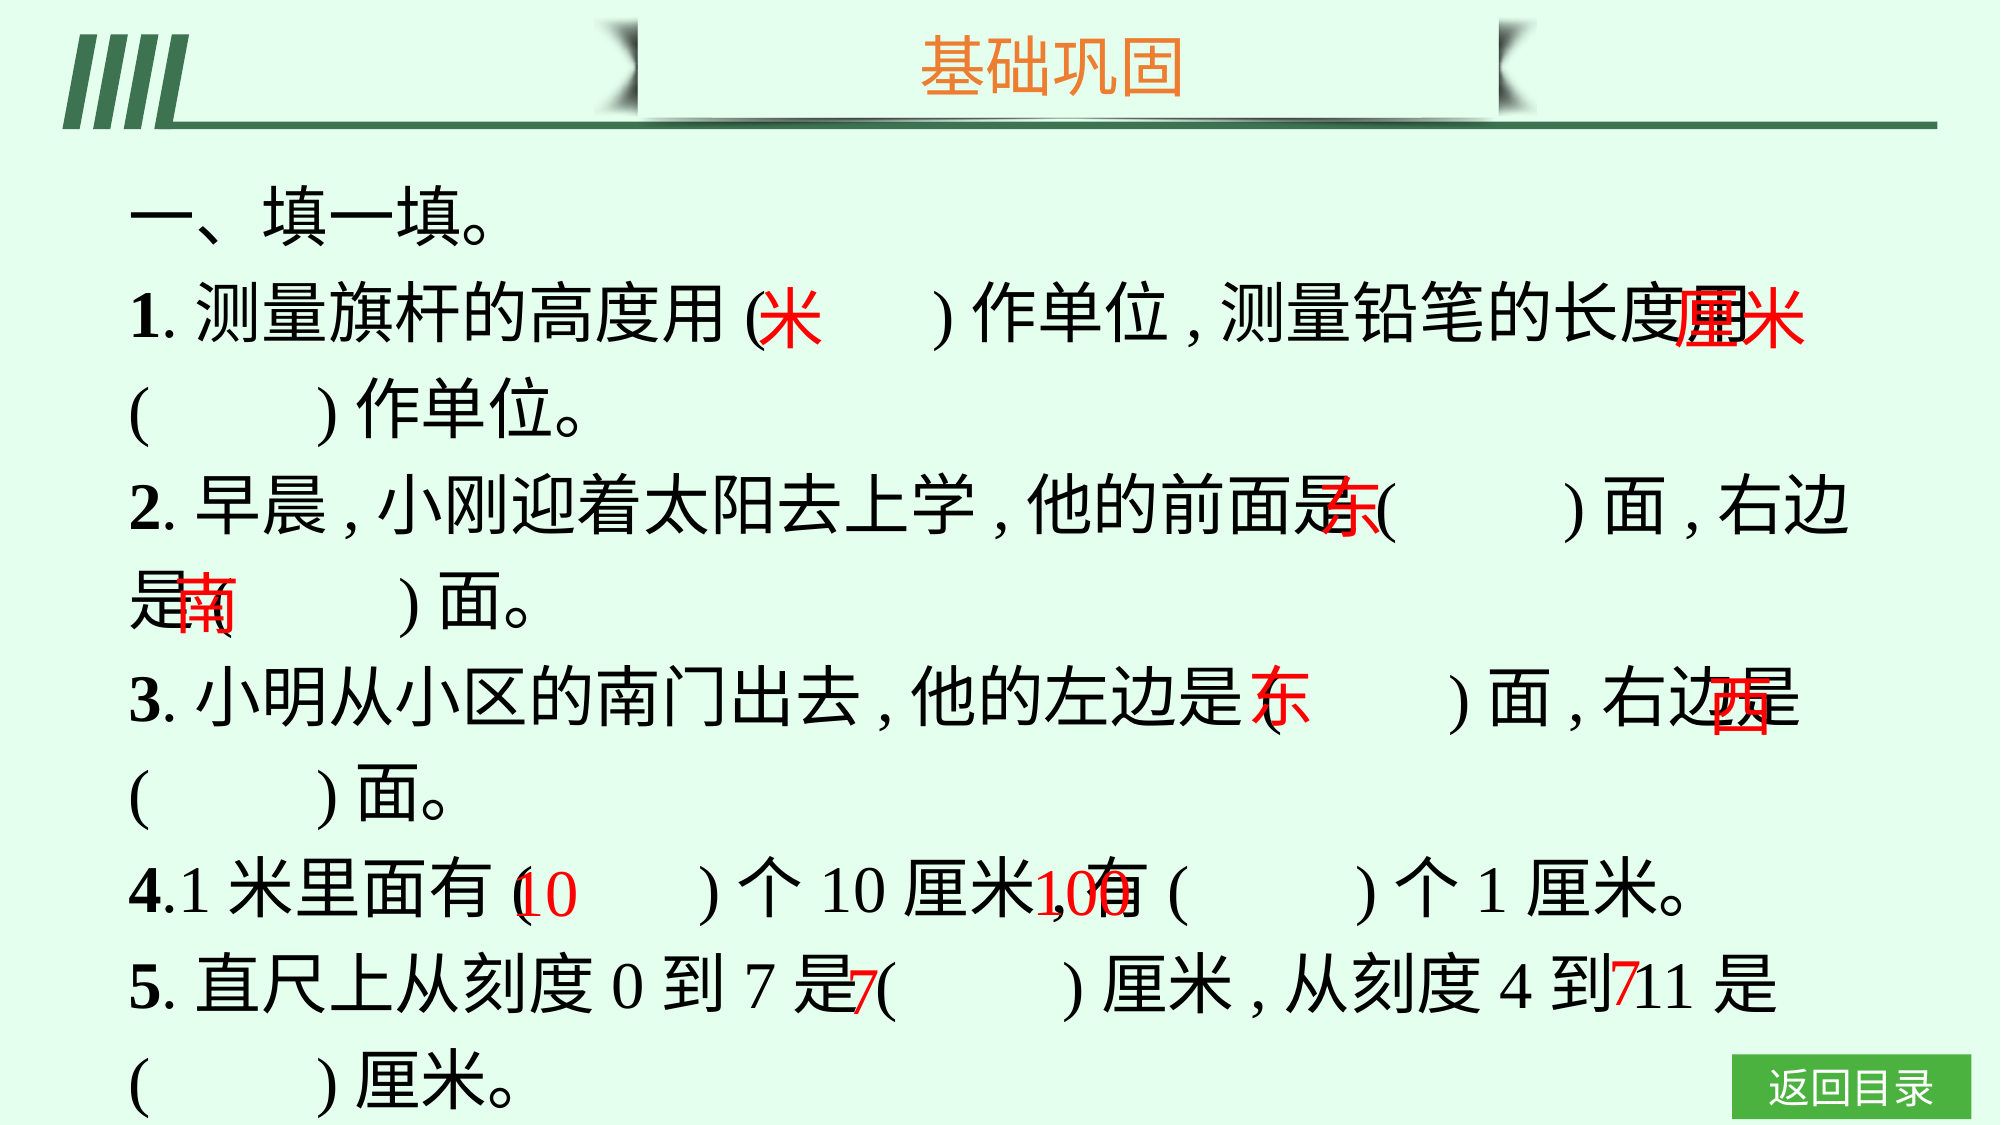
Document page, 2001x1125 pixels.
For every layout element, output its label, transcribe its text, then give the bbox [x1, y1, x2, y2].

text_box 7 [832, 924, 897, 1036]
text_box 厘米 [1659, 253, 1823, 364]
text_box 一、填一填。 1.测量旗杆的高度用( )作单位,测量铅笔的长度用( )作单位。 2.早晨,小刚迎着太阳去上学,他的前面是( )面,右边是( )面。 3.小明从小区的南门出去,他的左边是( )面,右边是( )面。 4.1米里面有( )个10厘米,有( )个1厘米。 5.直尺上从刻度0到7是( )厘米,从刻度4到11是( )厘米。 [113, 151, 1887, 1125]
text_box 西 [1692, 640, 1789, 751]
text_box 东 [1302, 442, 1399, 554]
text_box 东 [1232, 631, 1329, 743]
text_box 10 [497, 826, 594, 937]
text_box 7 [1594, 915, 1659, 1026]
text_box 米 [742, 253, 839, 364]
text_box 100 [1017, 825, 1148, 936]
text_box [62, 34, 1938, 130]
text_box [594, 16, 1537, 127]
text_box 南 [159, 538, 256, 650]
